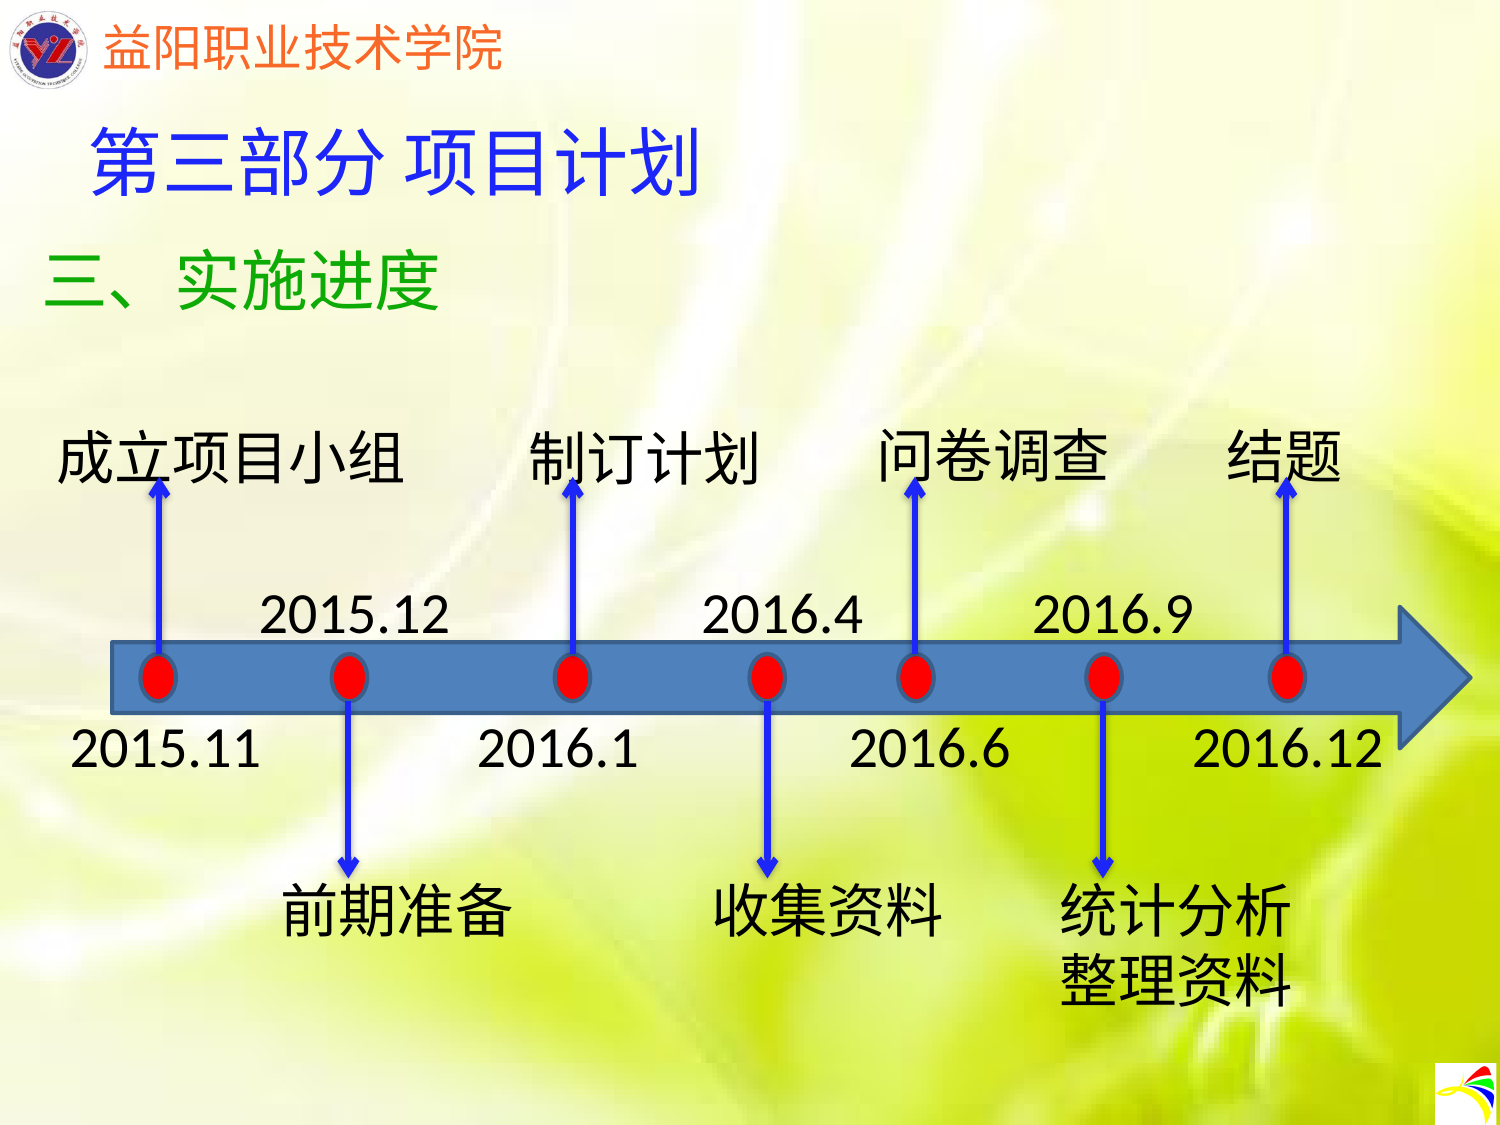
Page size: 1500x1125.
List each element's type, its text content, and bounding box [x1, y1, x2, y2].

picture [0, 0, 1500, 1125]
text_box 2016.6 [833, 701, 1026, 786]
text_box 收集资料 [696, 866, 963, 952]
text_box [329, 653, 370, 703]
text_box [1084, 653, 1124, 703]
text_box 2016.4 [686, 568, 879, 653]
text_box [1267, 653, 1308, 701]
text_box 2015.12 [243, 568, 466, 653]
text_box [747, 653, 788, 703]
text_box 2016.12 [1177, 701, 1399, 786]
text_box [167, 640, 342, 716]
text_box 问卷调查 [861, 411, 1134, 497]
text_box [922, 640, 1097, 716]
text_box [896, 653, 936, 701]
text_box 成立项目小组 [41, 413, 443, 499]
text_box [110, 640, 151, 701]
text_box [1294, 604, 1473, 751]
text_box [354, 640, 565, 716]
text_box 前期准备 [265, 866, 561, 952]
text_box 三、实施进度 [26, 231, 664, 327]
text_box 2016.1 [461, 701, 654, 786]
text_box [552, 653, 593, 701]
text_box 2015.11 [54, 701, 277, 786]
text_box [580, 640, 761, 716]
text_box [138, 653, 178, 701]
text_box 制订计划 [513, 414, 786, 500]
text_box 结题 [1211, 412, 1358, 498]
text_box 第三部分 项目计划 [13, 113, 777, 208]
text_box [773, 640, 907, 716]
text_box 统计分析整理资料 [1045, 866, 1341, 1022]
text_box 2016.9 [1017, 568, 1210, 653]
text_box [1109, 640, 1278, 716]
